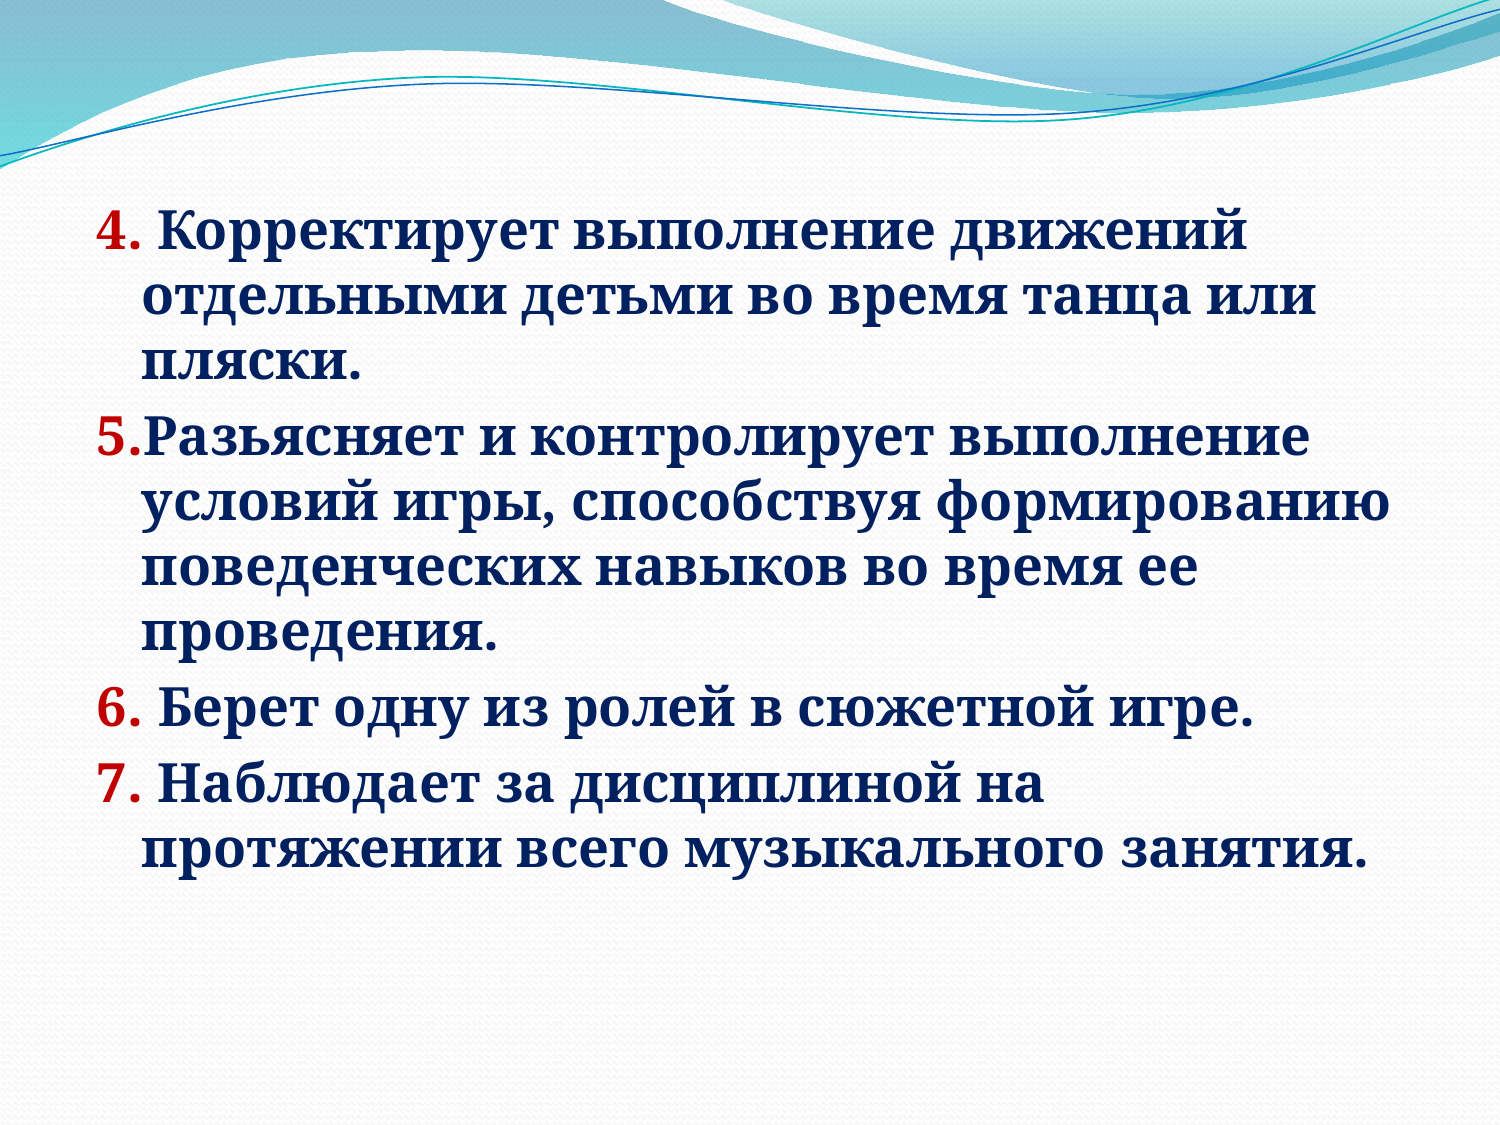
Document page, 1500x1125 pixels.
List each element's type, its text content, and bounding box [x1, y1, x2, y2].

list 4. Корректирует выполнение движений отдельными детьми во время танца или пляски. 5.Разьясняет и контролирует выполнение условий игры, способствуя формированию поведенческих навыков во время ее проведения. 6. Берет одну из ролей в сюжетной игре. 7. Наблюдает за дисциплиной на протяжении всего музыкального занятия. [82, 187, 1432, 926]
